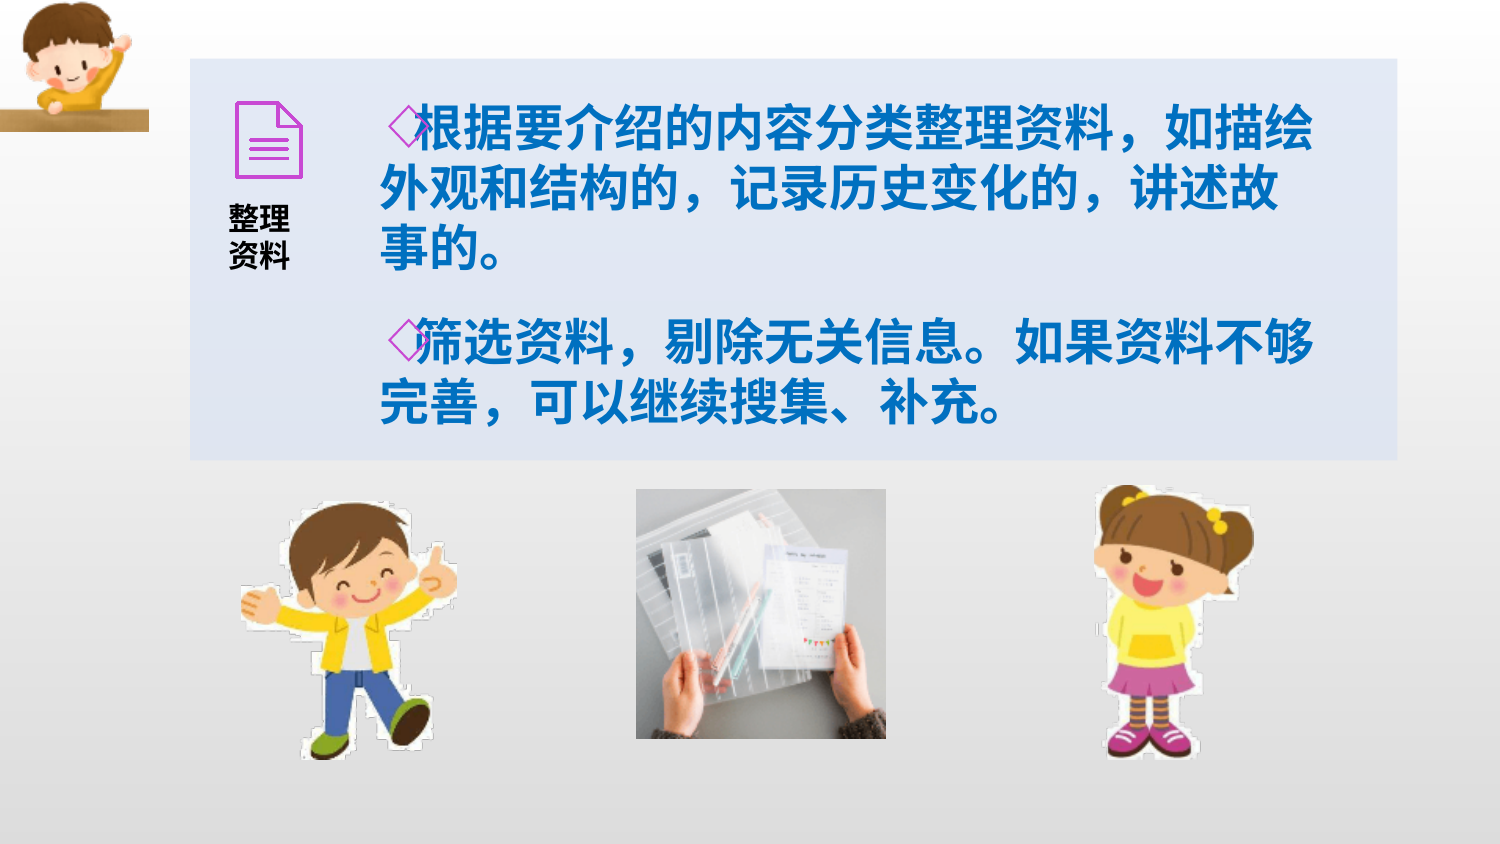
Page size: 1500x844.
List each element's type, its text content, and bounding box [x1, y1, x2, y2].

picture [636, 489, 886, 739]
text_box [388, 318, 430, 362]
text_box [388, 104, 430, 148]
text_box 整理 资料 [217, 193, 303, 280]
picture [1094, 484, 1254, 760]
picture [241, 501, 457, 760]
picture [0, 0, 149, 132]
text_box [189, 58, 1398, 461]
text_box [235, 101, 303, 179]
text_box 筛选资料，剔除无关信息。如果资料不够完善，可以继续搜集、补充。 [368, 304, 1338, 436]
text_box 根据要介绍的内容分类整理资料，如描绘外观和结构的，记录历史变化的，讲述故事的。 [368, 90, 1338, 282]
